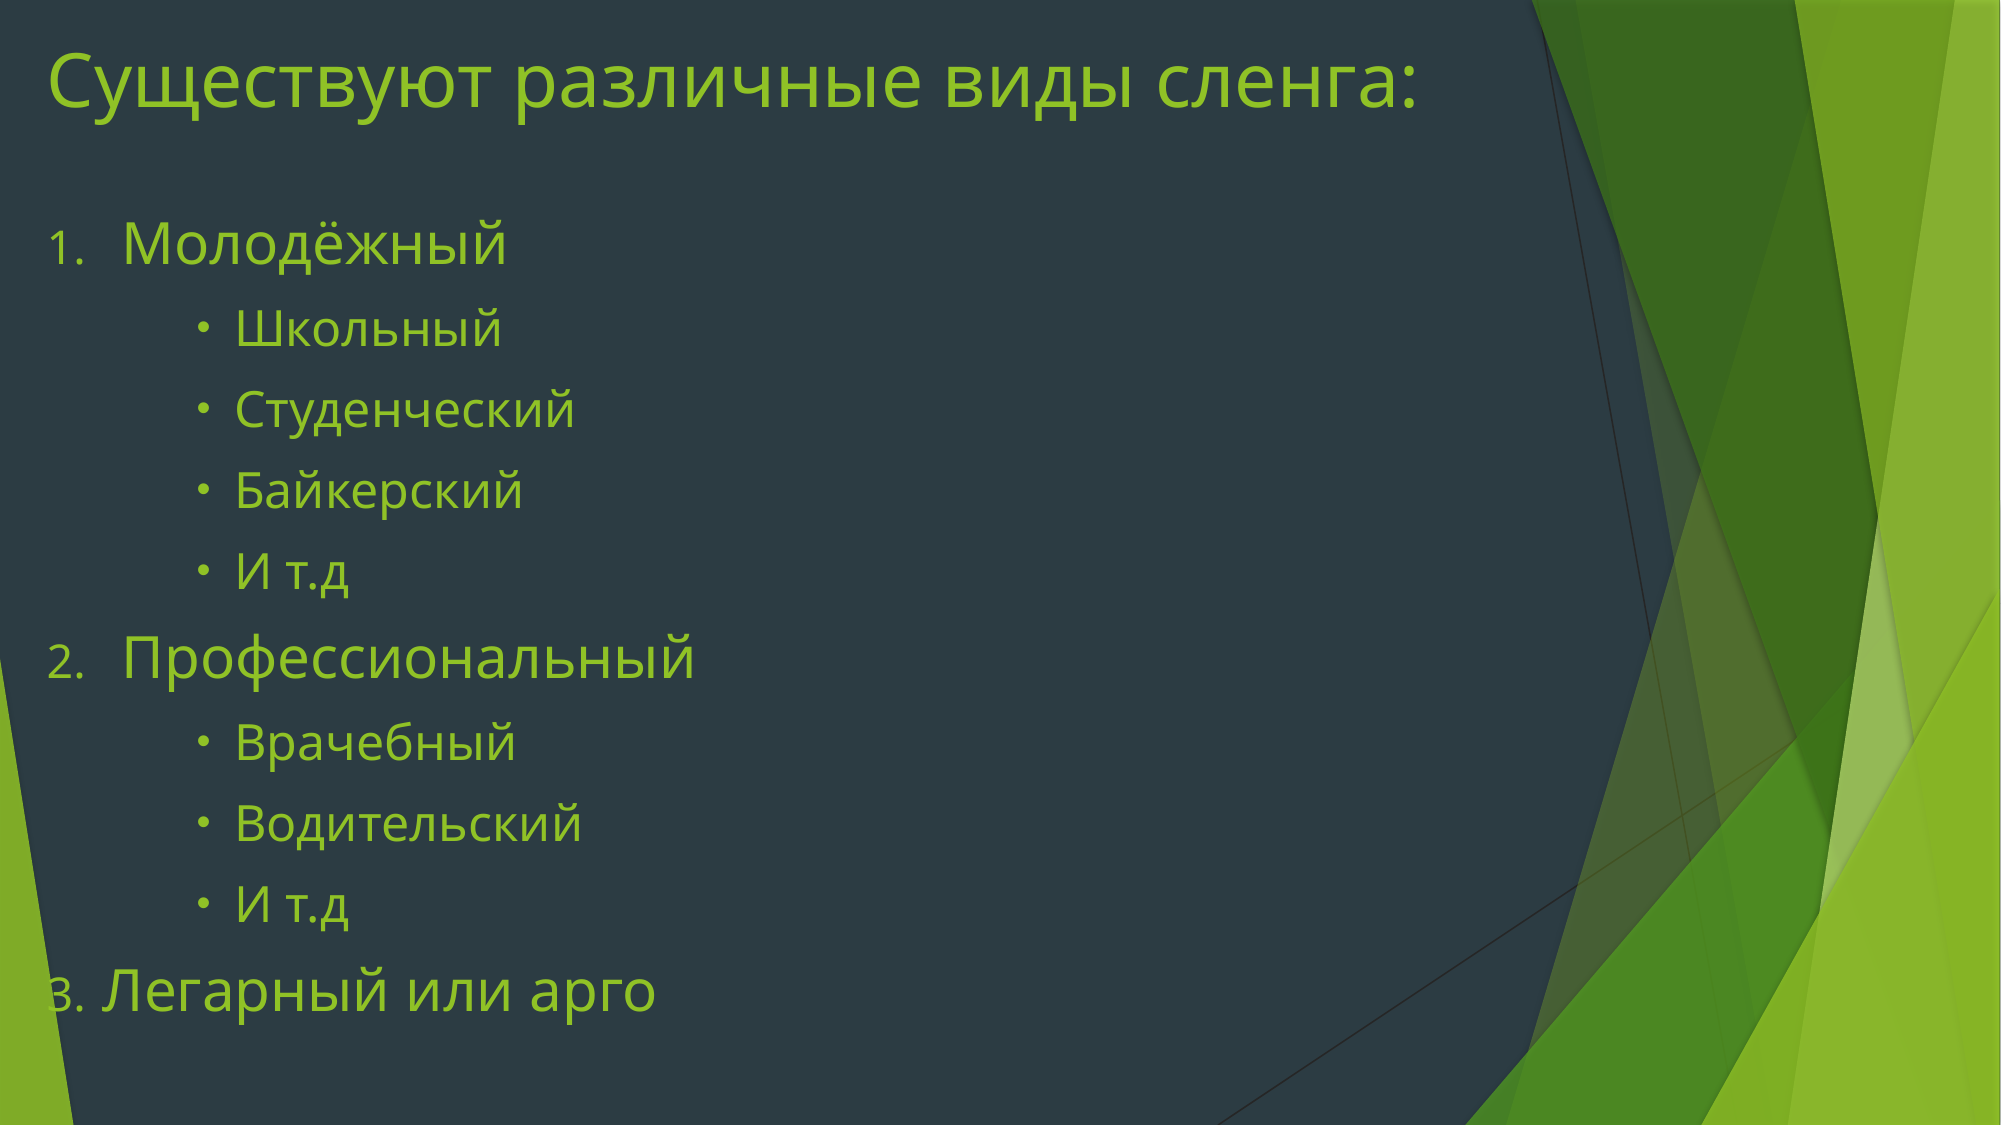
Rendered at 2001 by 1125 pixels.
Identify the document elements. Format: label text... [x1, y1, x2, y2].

title Существуют различные виды сленга: [31, 25, 1638, 183]
list Молодёжный Школьный Студенческий Байкерский И т.д Профессиональный Врачебный Водительский И т.д Легарный или арго [31, 198, 1741, 1055]
